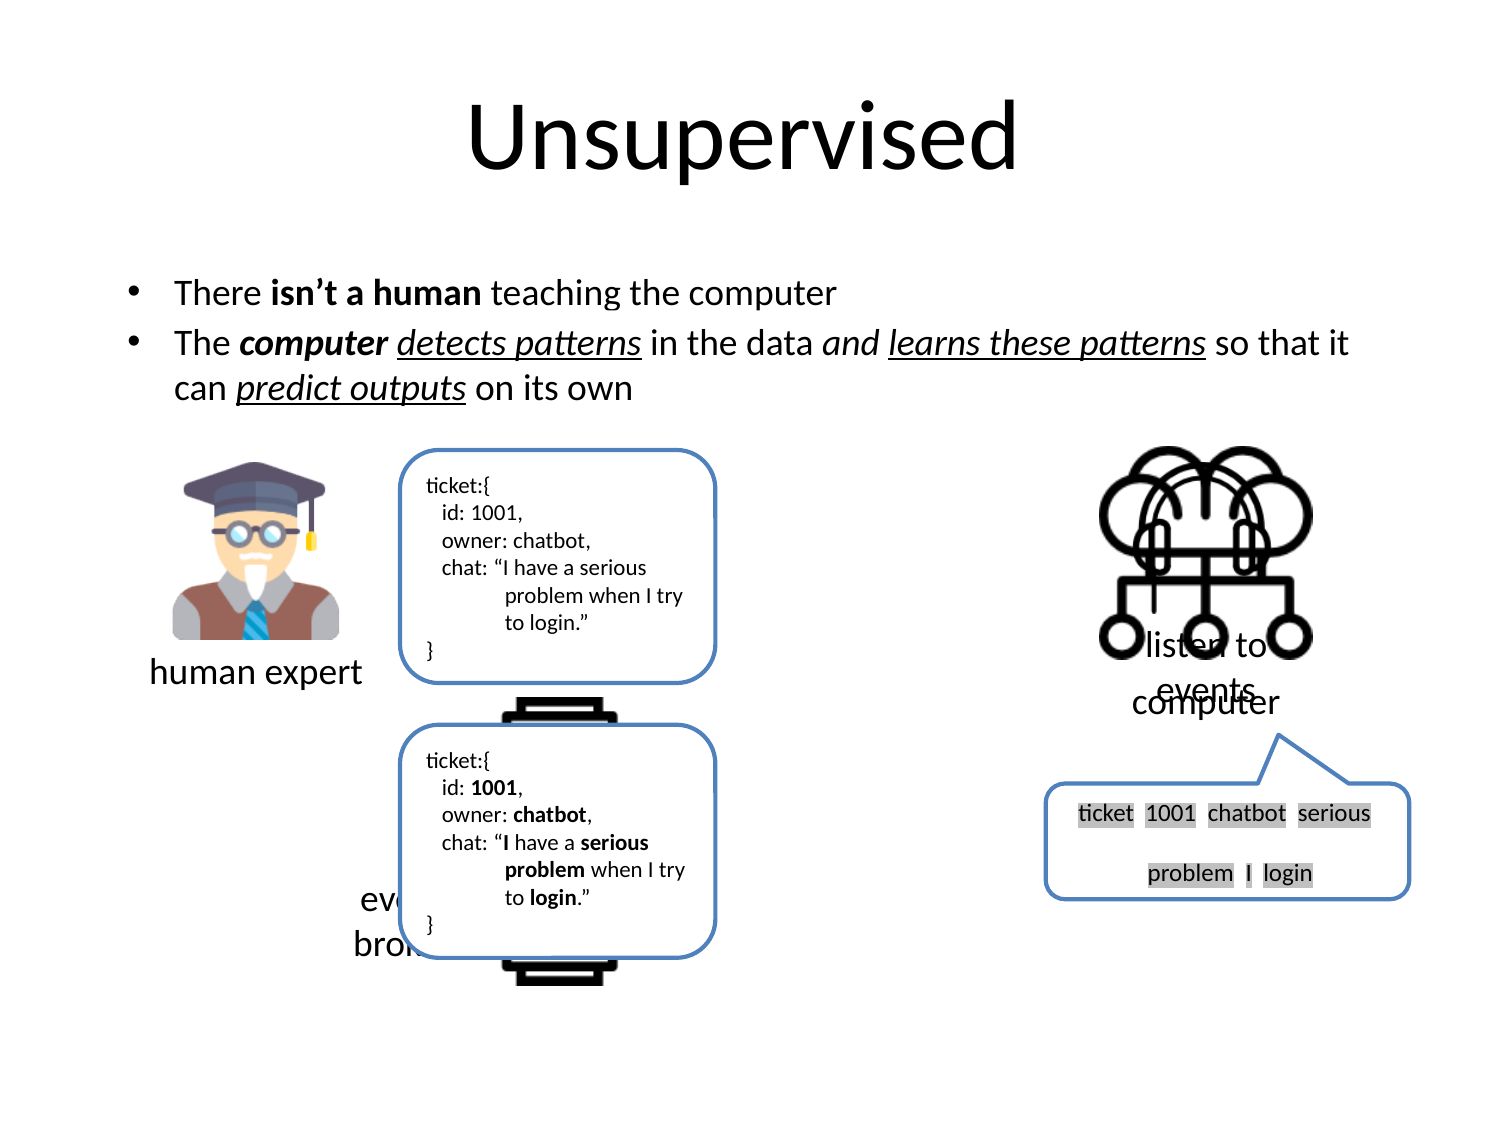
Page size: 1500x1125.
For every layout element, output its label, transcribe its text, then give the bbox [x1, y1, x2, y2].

text_box Unsupervised [74, 62, 1413, 198]
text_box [304, 696, 703, 986]
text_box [112, 462, 401, 701]
text_box There isn’t a human teaching the computer [110, 259, 1415, 308]
text_box ticket:{ id: 1001, owner: chatbot, chat: “I have a serious problem when I try to login.” } [707, 736, 718, 947]
text_box The computer detects patterns in the data and learns these patterns so that it can predict outputs on its own [110, 308, 1415, 421]
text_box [1062, 446, 1351, 731]
text_box ticket 1001 chatbot serious problem I login [1043, 740, 1412, 902]
text_box ticket:{ id: 1001, owner: chatbot, chat: “I have a serious problem when I try to login.” } [403, 447, 718, 686]
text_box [1107, 462, 1306, 719]
